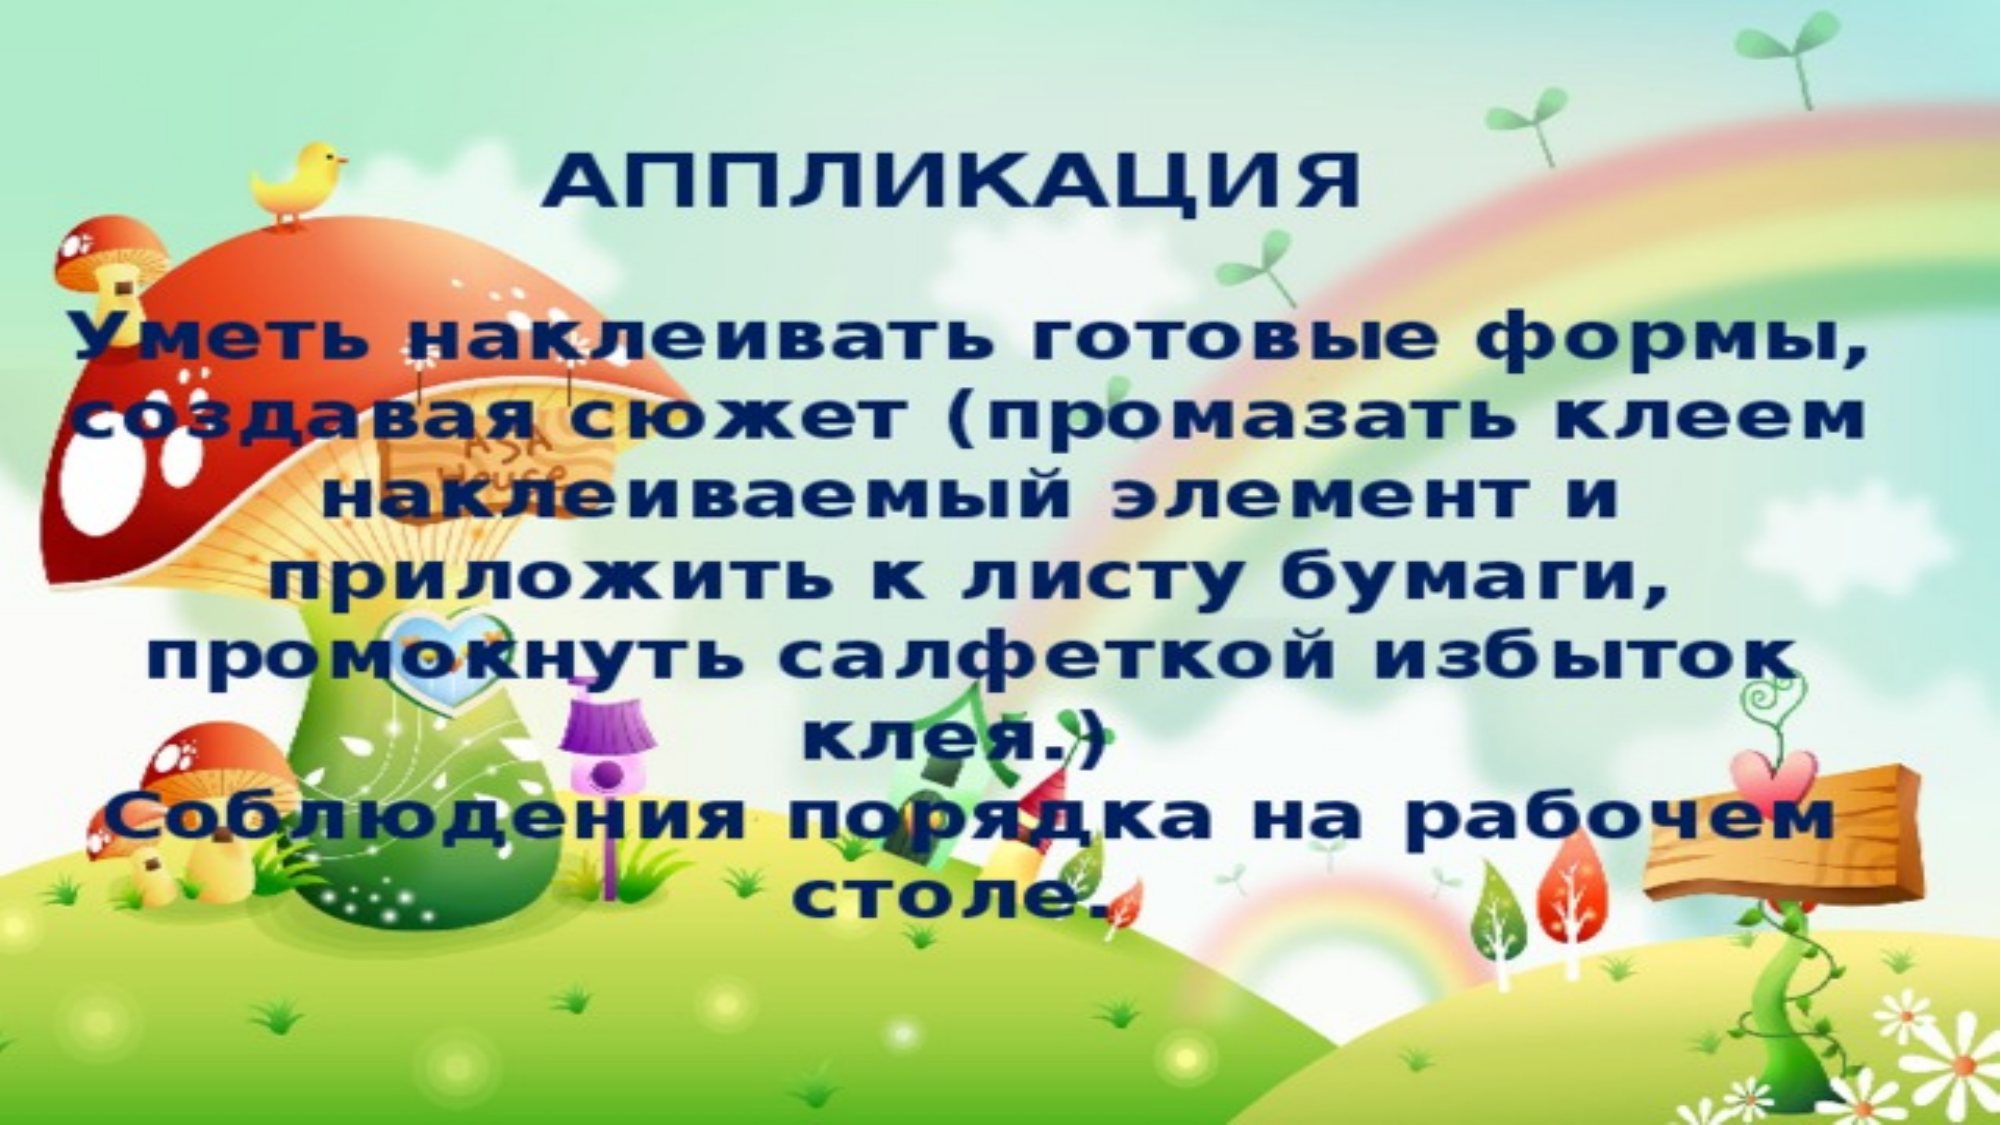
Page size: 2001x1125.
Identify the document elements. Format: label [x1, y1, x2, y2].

list [0, 0, 2000, 1125]
